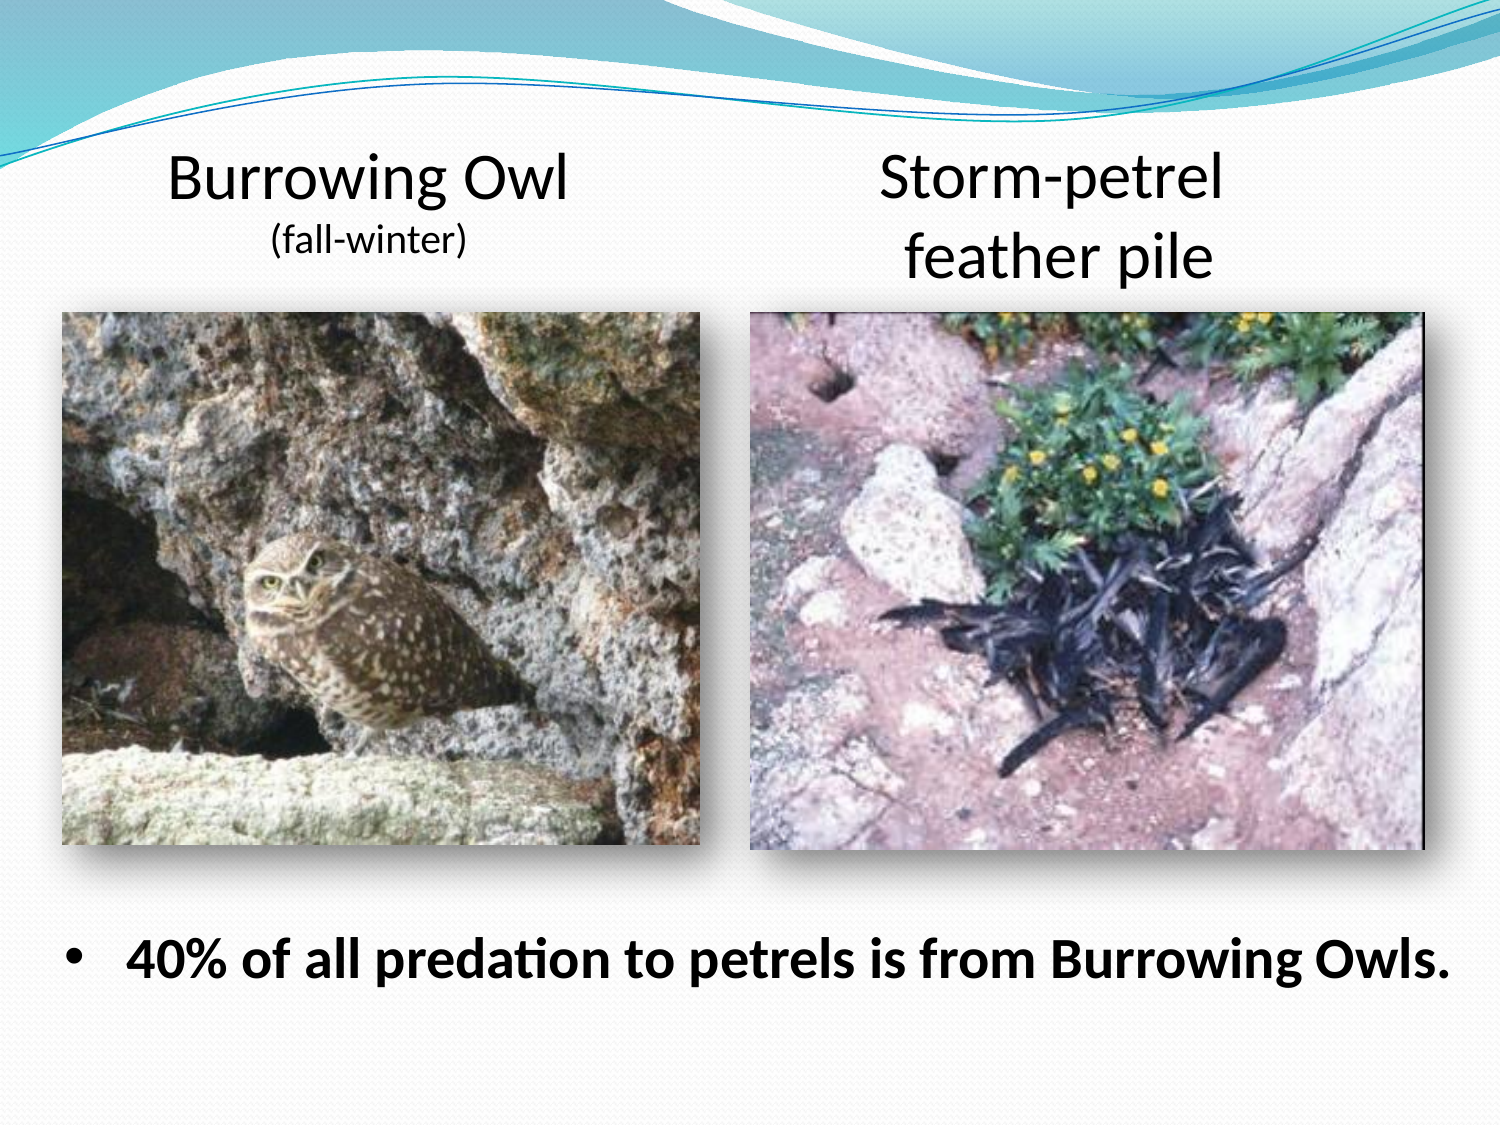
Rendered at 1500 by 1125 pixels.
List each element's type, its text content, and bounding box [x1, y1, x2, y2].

picture [62, 312, 701, 846]
text_box Storm-petrel feather pile [864, 124, 1255, 300]
picture [749, 312, 1425, 850]
text_box Burrowing Owl (fall-winter) [152, 125, 586, 270]
text_box 40% of all predation to petrels is from Burrowing Owls. [50, 912, 1500, 998]
